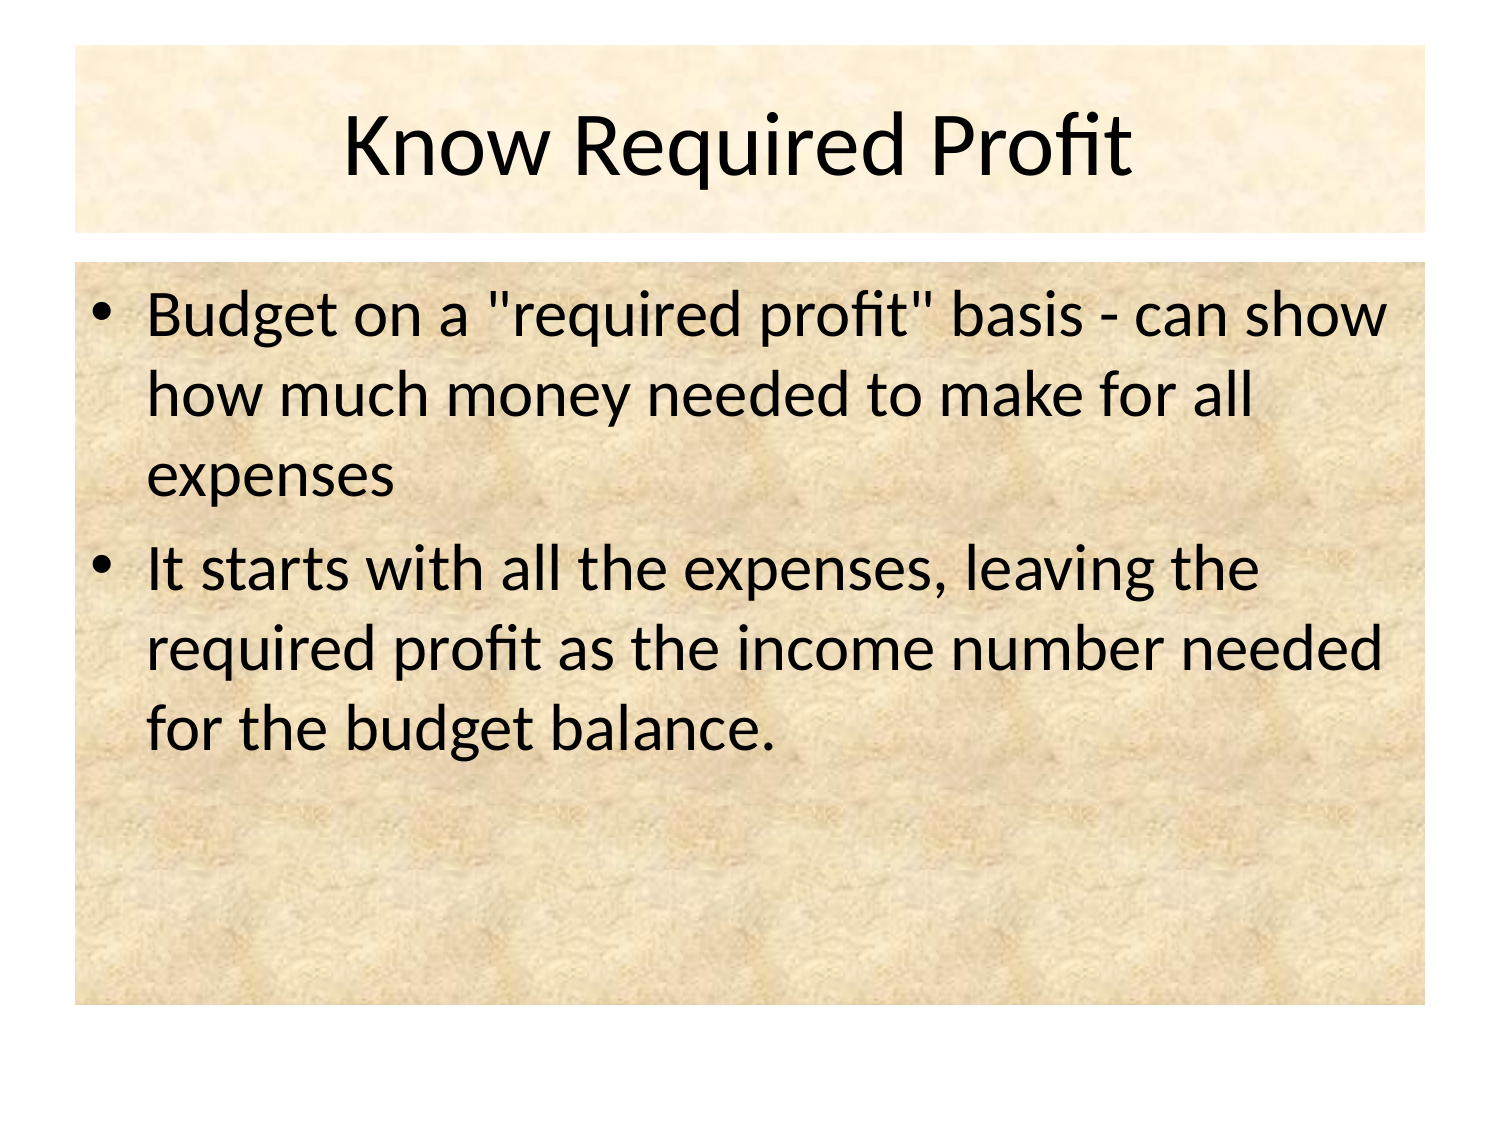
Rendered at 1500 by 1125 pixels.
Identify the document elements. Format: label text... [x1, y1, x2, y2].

list Budget on a "required profit" basis - can show how much money needed to make for all expenses It starts with all the expenses, leaving the required profit as the income number needed for the budget balance. [75, 262, 1425, 1005]
title Know Required Profit [75, 45, 1425, 233]
